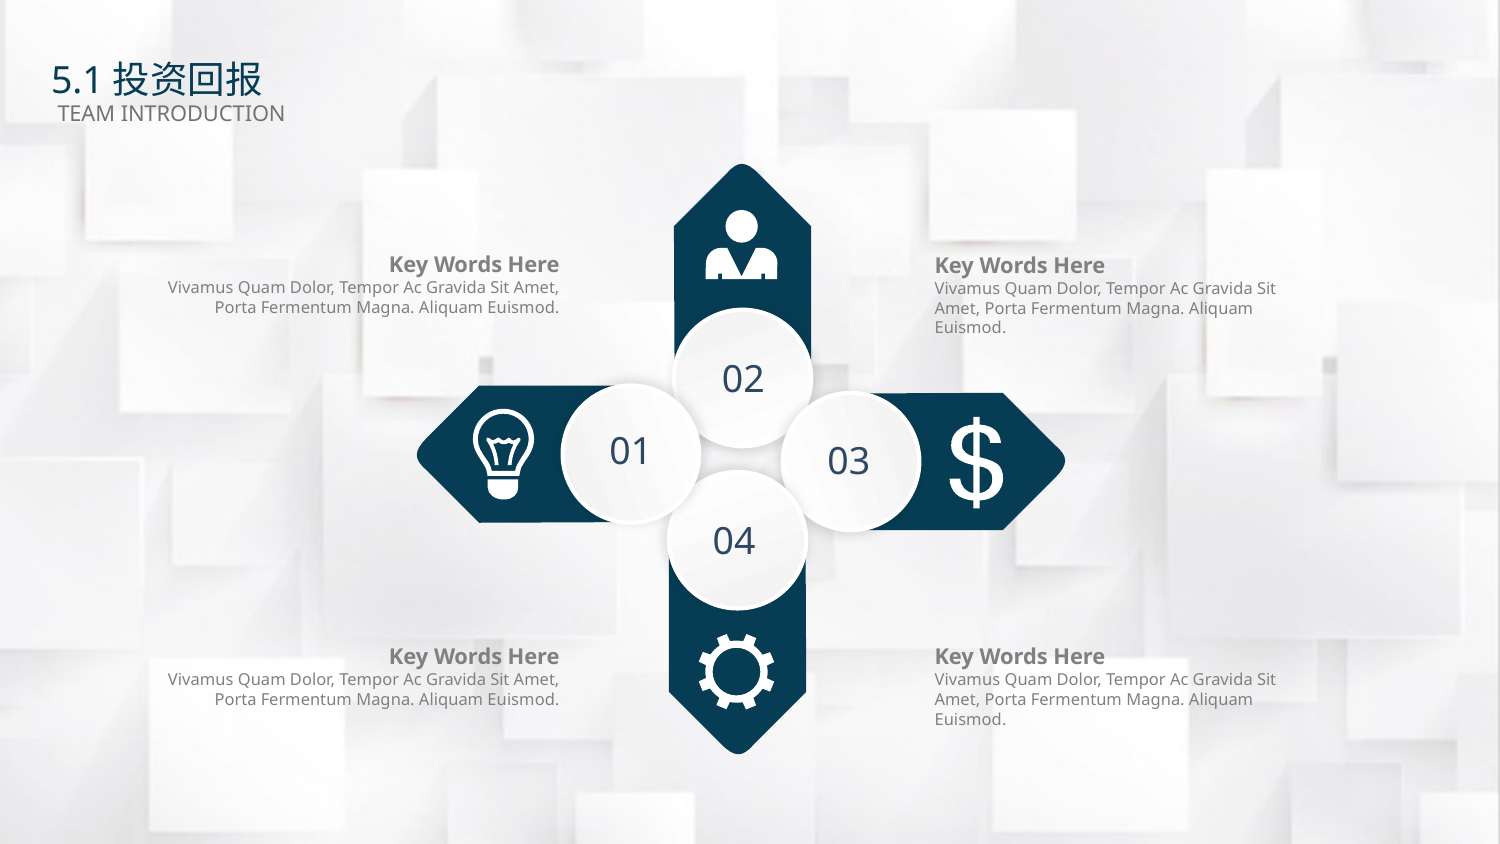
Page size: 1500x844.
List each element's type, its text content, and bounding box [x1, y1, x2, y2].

text_box [948, 415, 1005, 510]
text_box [705, 209, 778, 280]
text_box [57, 44, 302, 134]
text_box Key Words Here Vivamus Quam Dolor, Tempor Ac Gravida Sit Amet, Porta Fermentum Magna. Aliquam Euismod. [148, 609, 575, 716]
text_box [781, 391, 921, 532]
text_box Key Words Here Vivamus Quam Dolor, Tempor Ac Gravida Sit Amet, Porta Fermentum Magna. Aliquam Euismod. [919, 609, 1332, 736]
text_box [672, 162, 813, 357]
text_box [472, 408, 535, 500]
text_box 03 [810, 429, 887, 490]
text_box 02 [705, 347, 782, 408]
text_box 01 [592, 419, 669, 480]
text_box 04 [696, 509, 773, 570]
text_box [561, 384, 701, 524]
text_box Key Words Here Vivamus Quam Dolor, Tempor Ac Gravida Sit Amet, Porta Fermentum Magna. Aliquam Euismod. [148, 217, 575, 325]
text_box [697, 632, 776, 711]
text_box [672, 308, 813, 448]
text_box Key Words Here Vivamus Quam Dolor, Tempor Ac Gravida Sit Amet, Porta Fermentum Magna. Aliquam Euismod. [919, 218, 1332, 345]
text_box [415, 384, 609, 524]
text_box [667, 560, 808, 756]
text_box [874, 391, 1067, 532]
text_box [667, 470, 808, 610]
picture [0, 0, 1500, 844]
